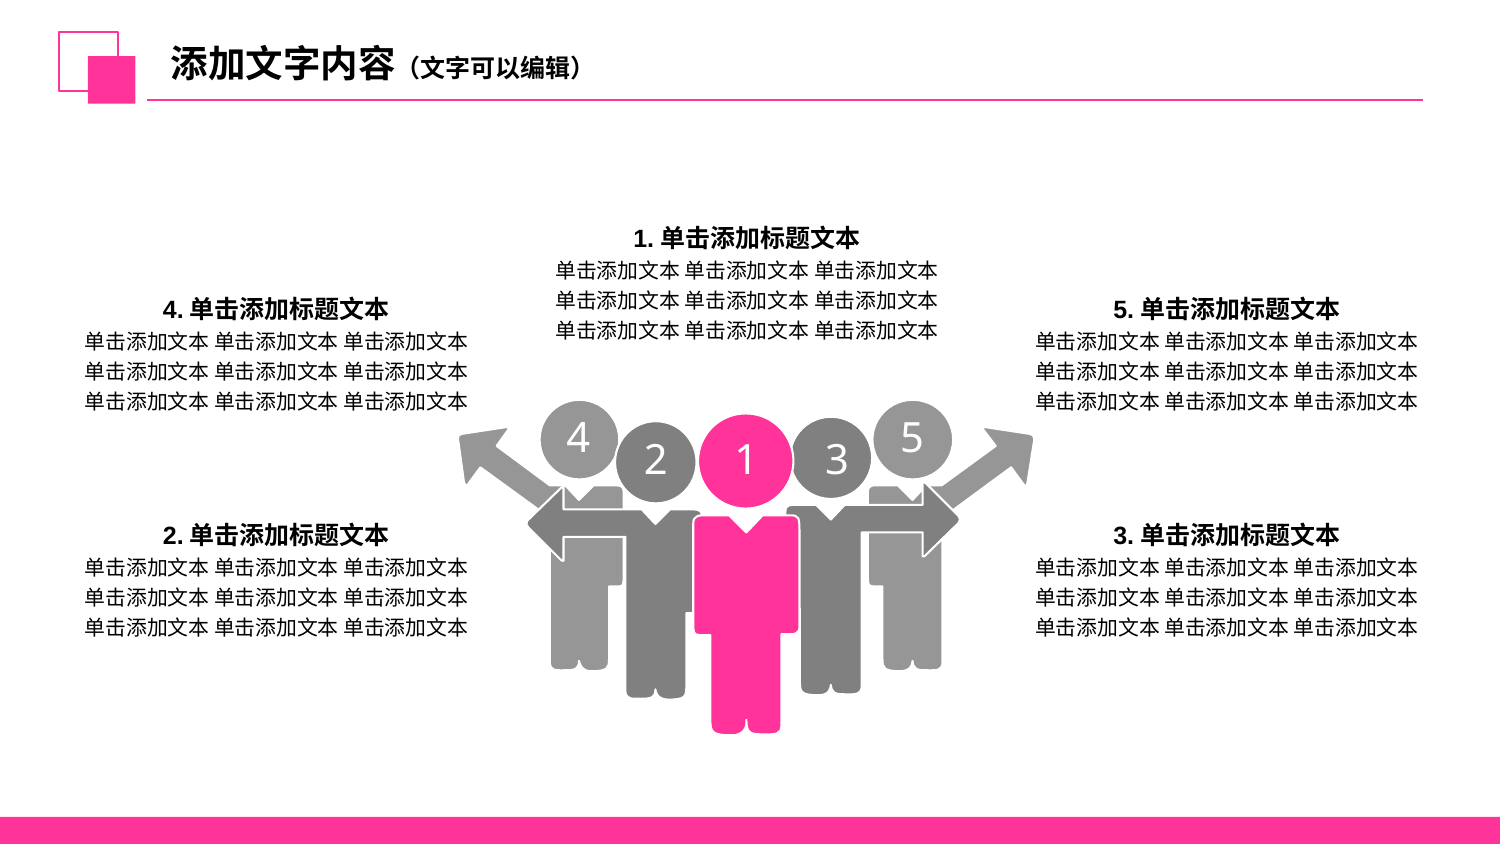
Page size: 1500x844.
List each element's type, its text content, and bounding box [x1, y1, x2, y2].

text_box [804, 416, 961, 696]
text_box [692, 413, 800, 736]
text_box 添加文字内容（文字可以编辑） [159, 34, 736, 91]
text_box 1.单击添加标题文本 单击添加文本 单击添加文本 单击添加文本 单击添加文本 单击添加文本 单击添加文本 单击添加文本 单击添加文本 单击添加文本 [540, 209, 954, 350]
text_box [456, 399, 624, 672]
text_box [525, 420, 687, 700]
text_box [867, 399, 1035, 672]
text_box 5.单击添加标题文本 单击添加文本 单击添加文本 单击添加文本 单击添加文本 单击添加文本 单击添加文本 单击添加文本 单击添加文本 单击添加文本 [1020, 280, 1434, 421]
text_box 3.单击添加标题文本 单击添加文本 单击添加文本 单击添加文本 单击添加文本 单击添加文本 单击添加文本 单击添加文本 单击添加文本 单击添加文本 [1039, 506, 1434, 647]
text_box 4.单击添加标题文本 单击添加文本 单击添加文本 单击添加文本 单击添加文本 单击添加文本 单击添加文本 单击添加文本 单击添加文本 单击添加文本 [69, 280, 483, 421]
text_box 2.单击添加标题文本 单击添加文本 单击添加文本 单击添加文本 单击添加文本 单击添加文本 单击添加文本 单击添加文本 单击添加文本 单击添加文本 [69, 506, 451, 647]
